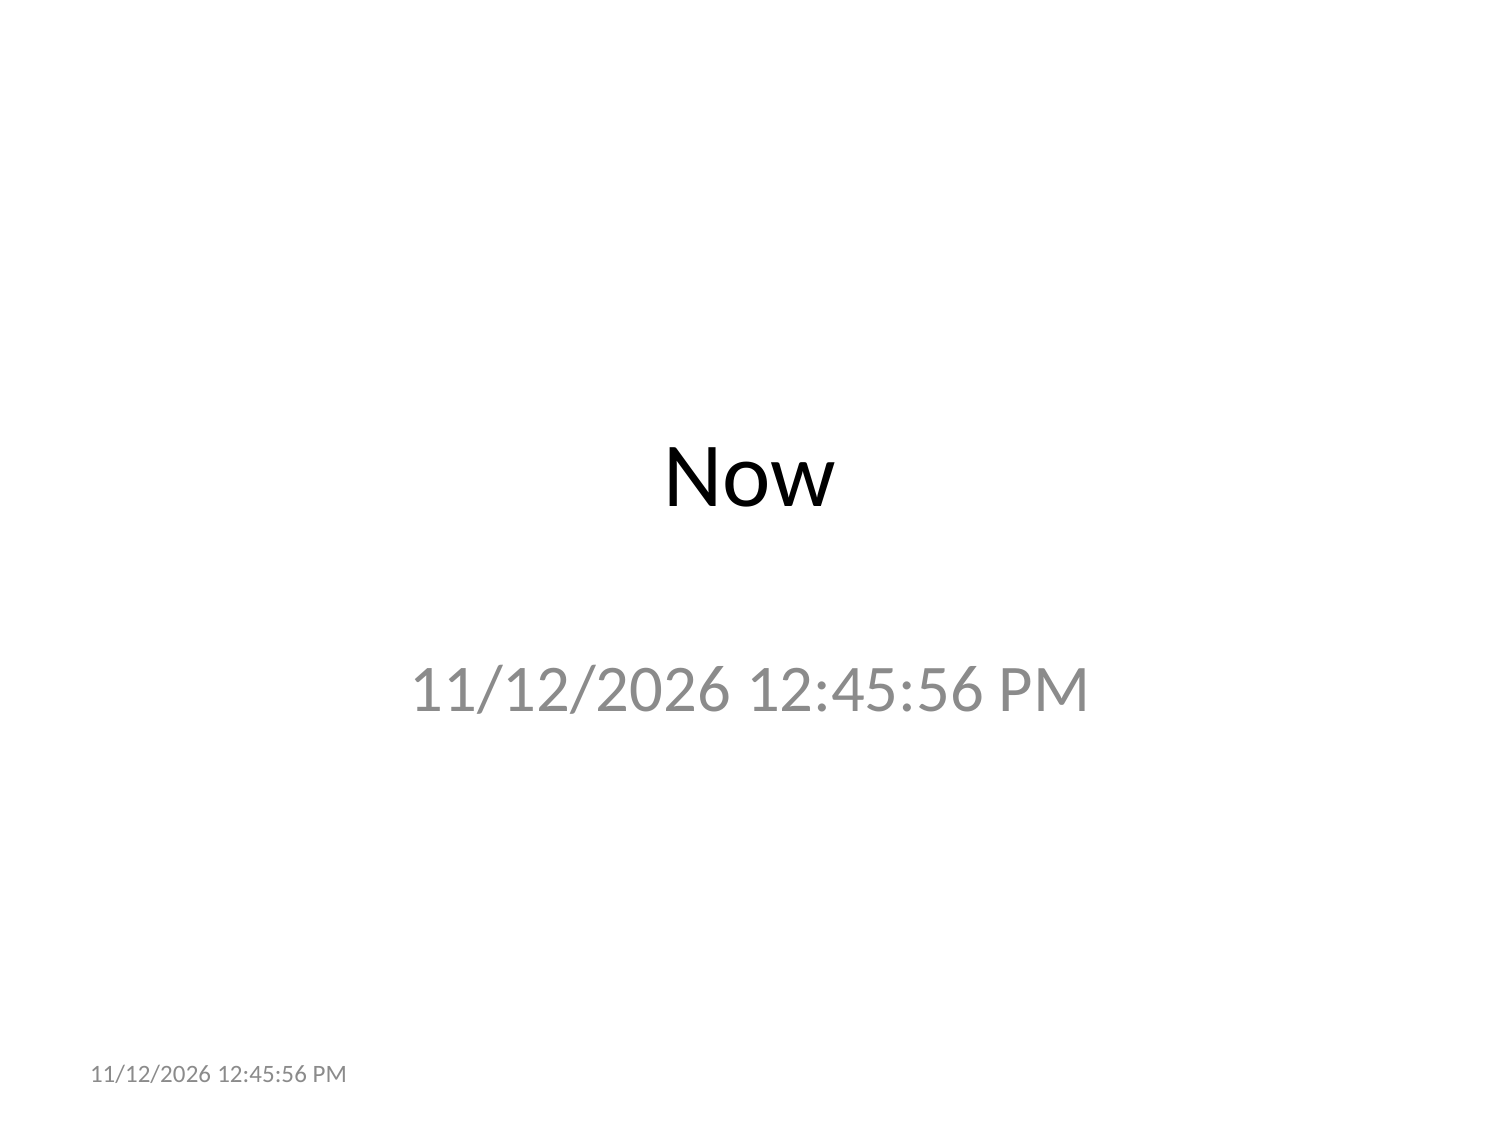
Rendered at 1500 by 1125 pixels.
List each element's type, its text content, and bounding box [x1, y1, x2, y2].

title Now [112, 349, 1388, 591]
subtitle 2011-12-19 10:20:04 AM [225, 637, 1275, 925]
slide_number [75, 1042, 425, 1103]
